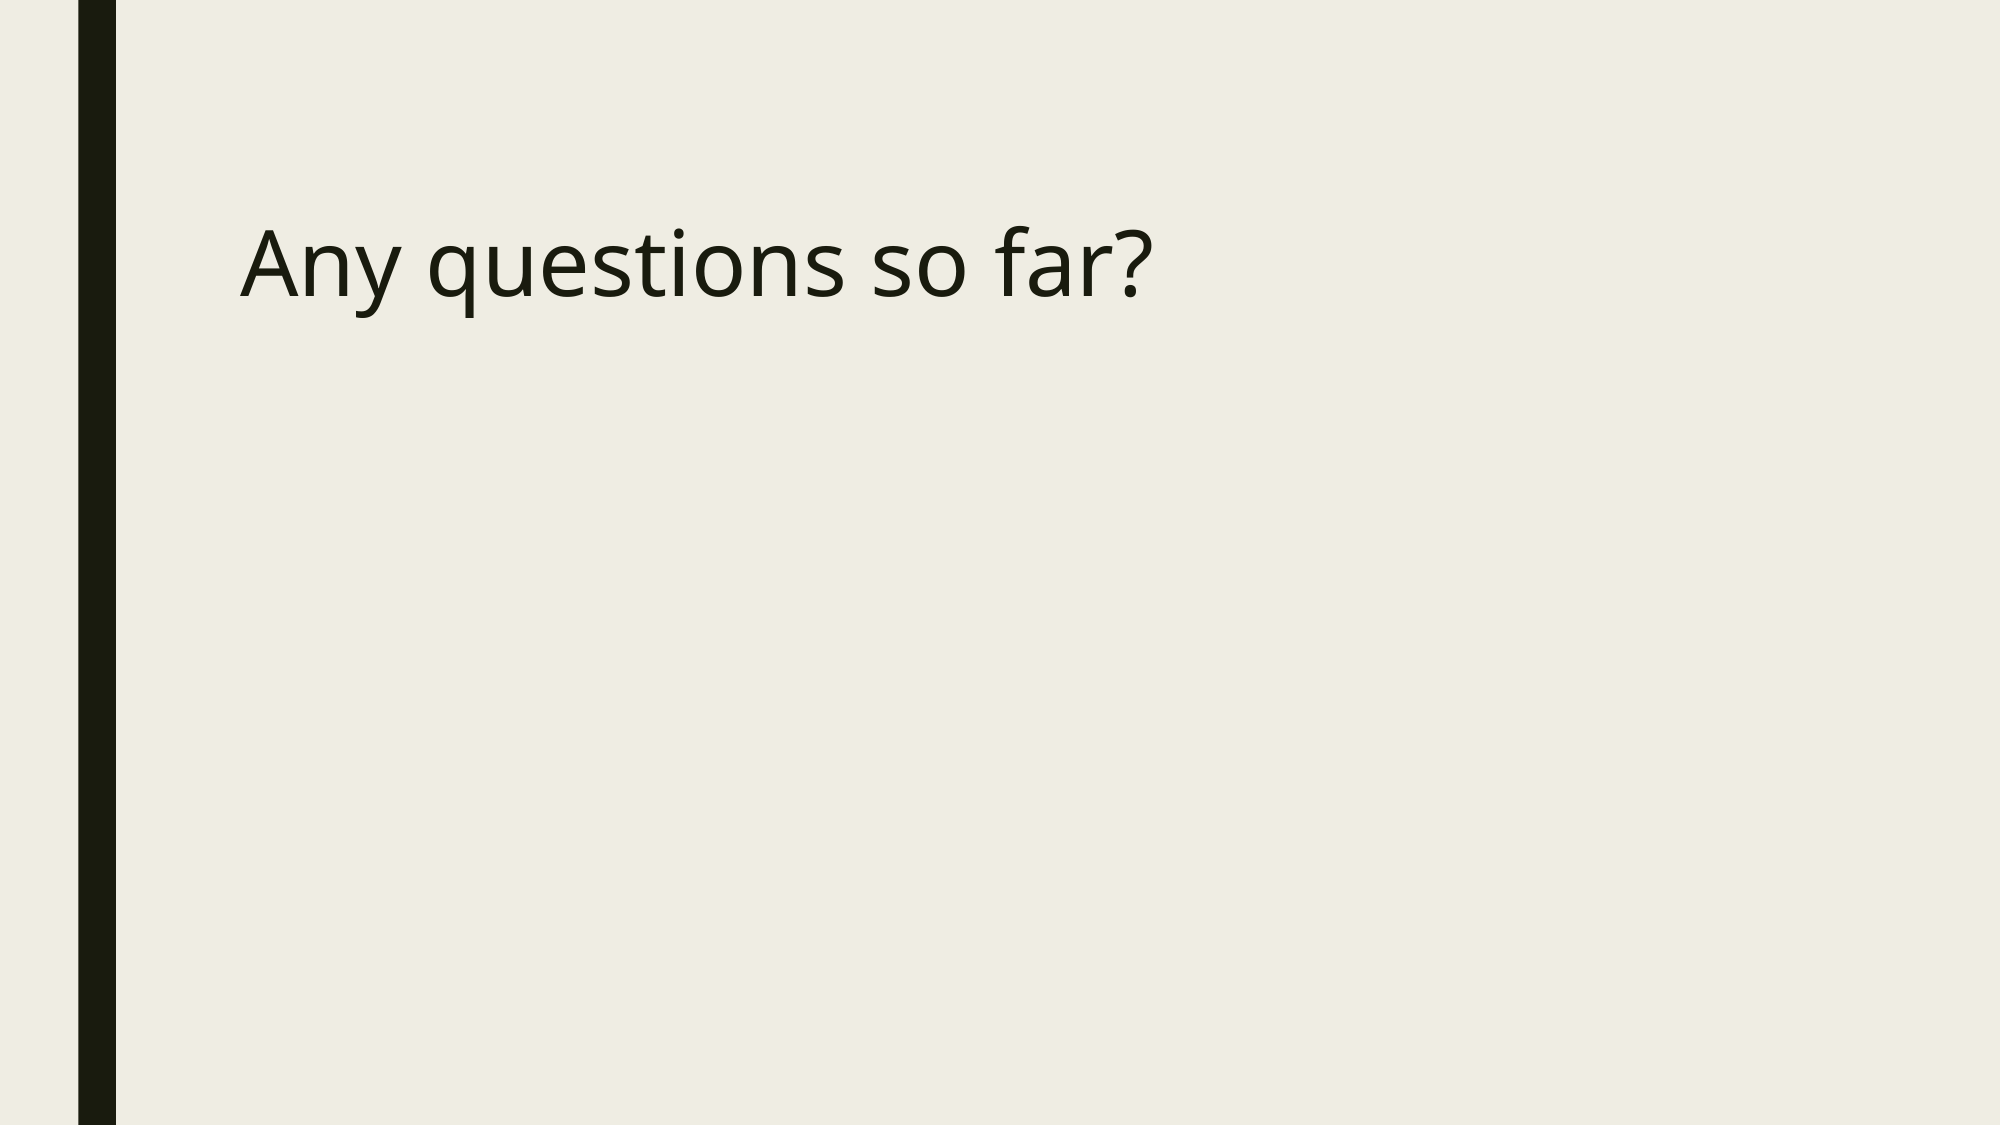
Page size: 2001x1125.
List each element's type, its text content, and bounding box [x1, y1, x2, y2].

title Any questions so far? [225, 112, 1800, 357]
